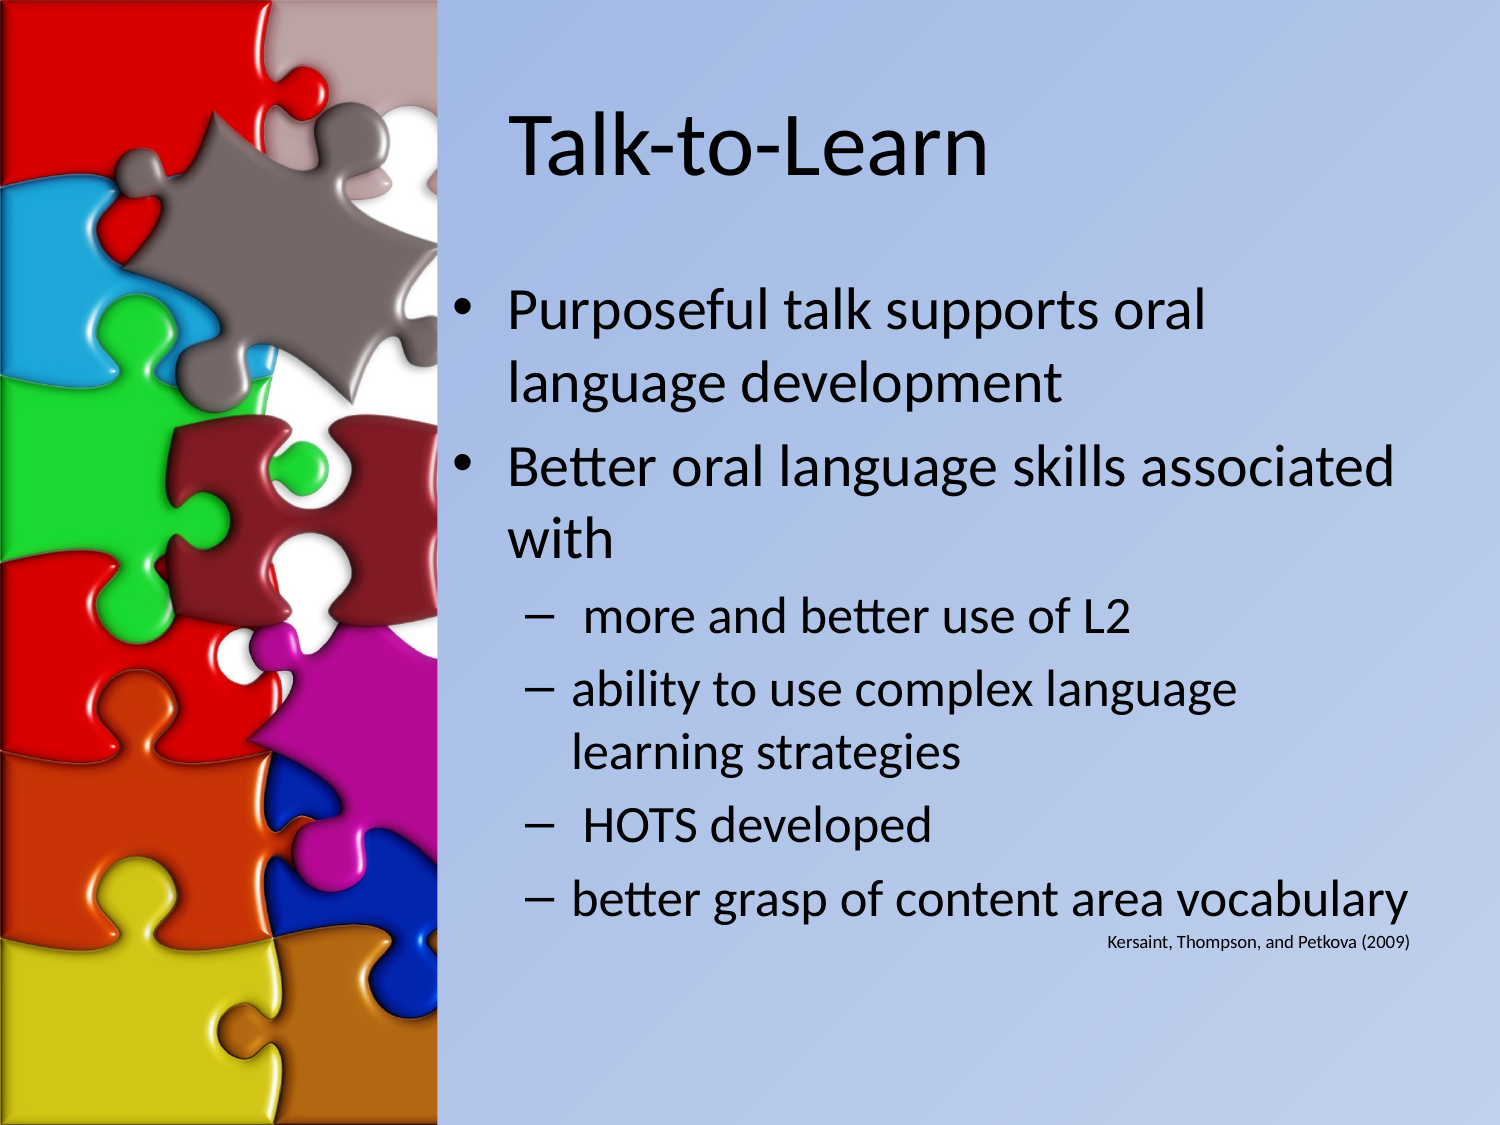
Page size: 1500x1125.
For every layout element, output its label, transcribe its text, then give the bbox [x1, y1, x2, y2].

picture [0, 0, 438, 1125]
title Talk-to-Learn [75, 45, 1425, 233]
list Purposeful talk supports oral language development Better oral language skills associated with more and better use of L2 ability to use complex language learning strategies HOTS developed better grasp of content area vocabulary Kersaint, Thompson, and Petkova (2009) [437, 262, 1425, 1005]
